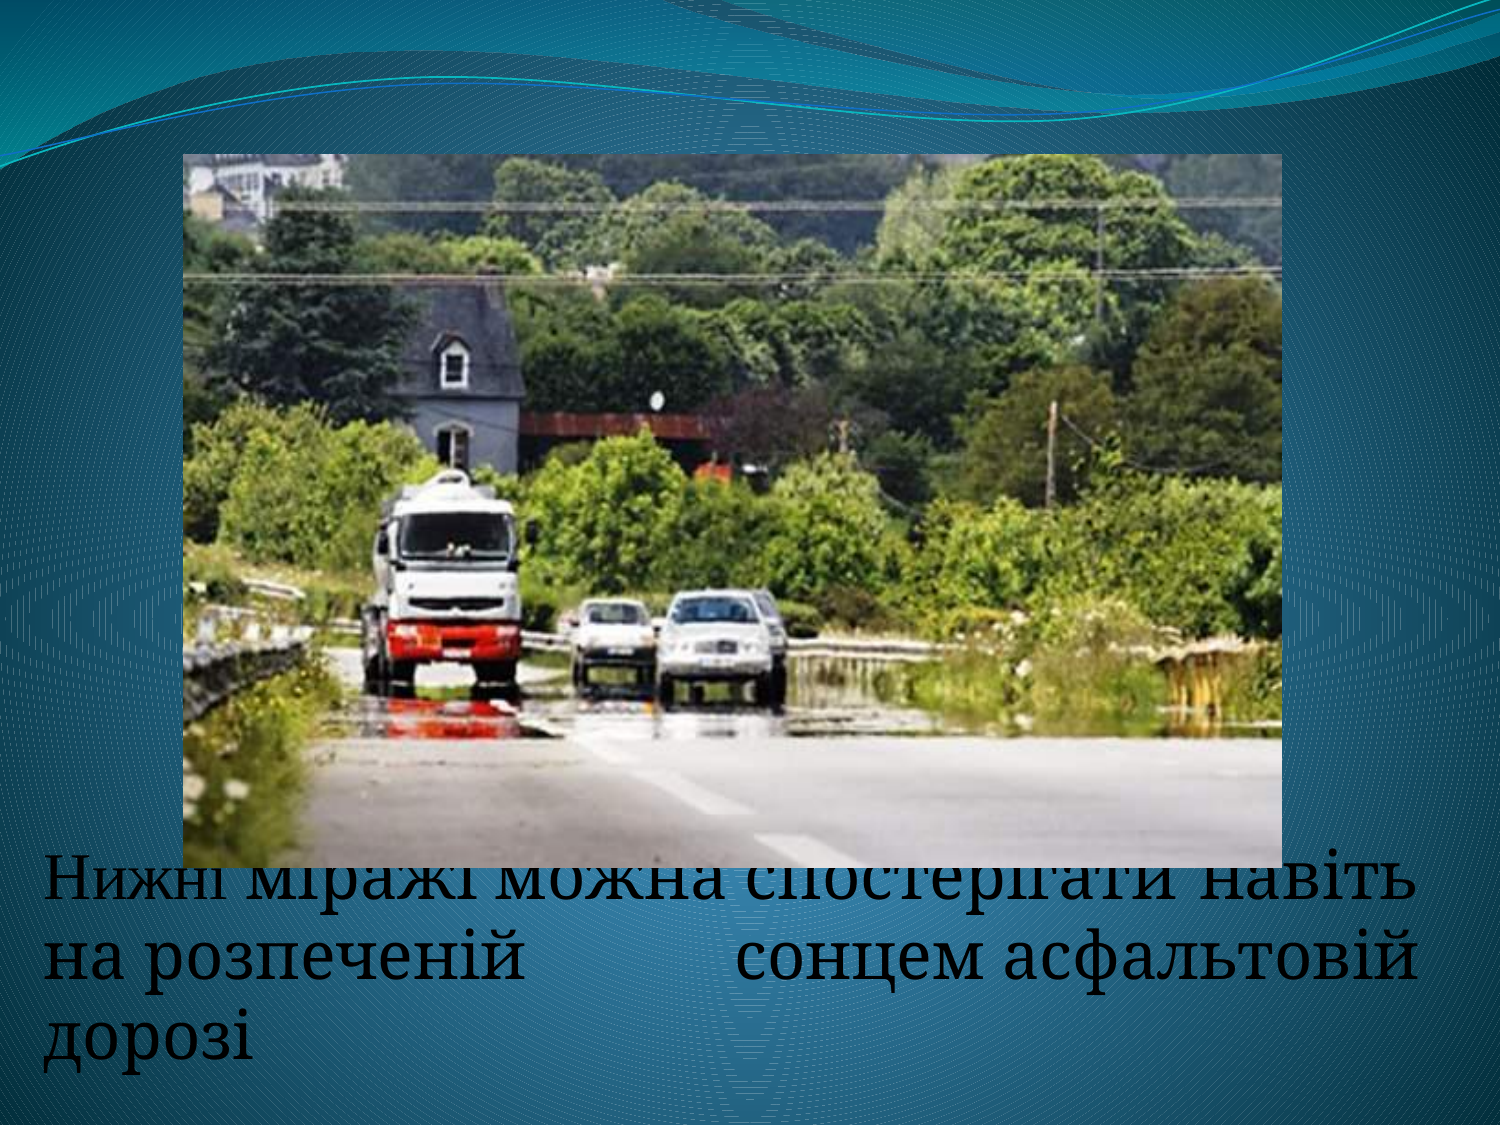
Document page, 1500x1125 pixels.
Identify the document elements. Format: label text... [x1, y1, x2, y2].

title Нижні міражі можна спостерігати навіть на розпеченій сонцем асфальтовій дорозі [43, 881, 1421, 1074]
picture [182, 154, 1282, 868]
